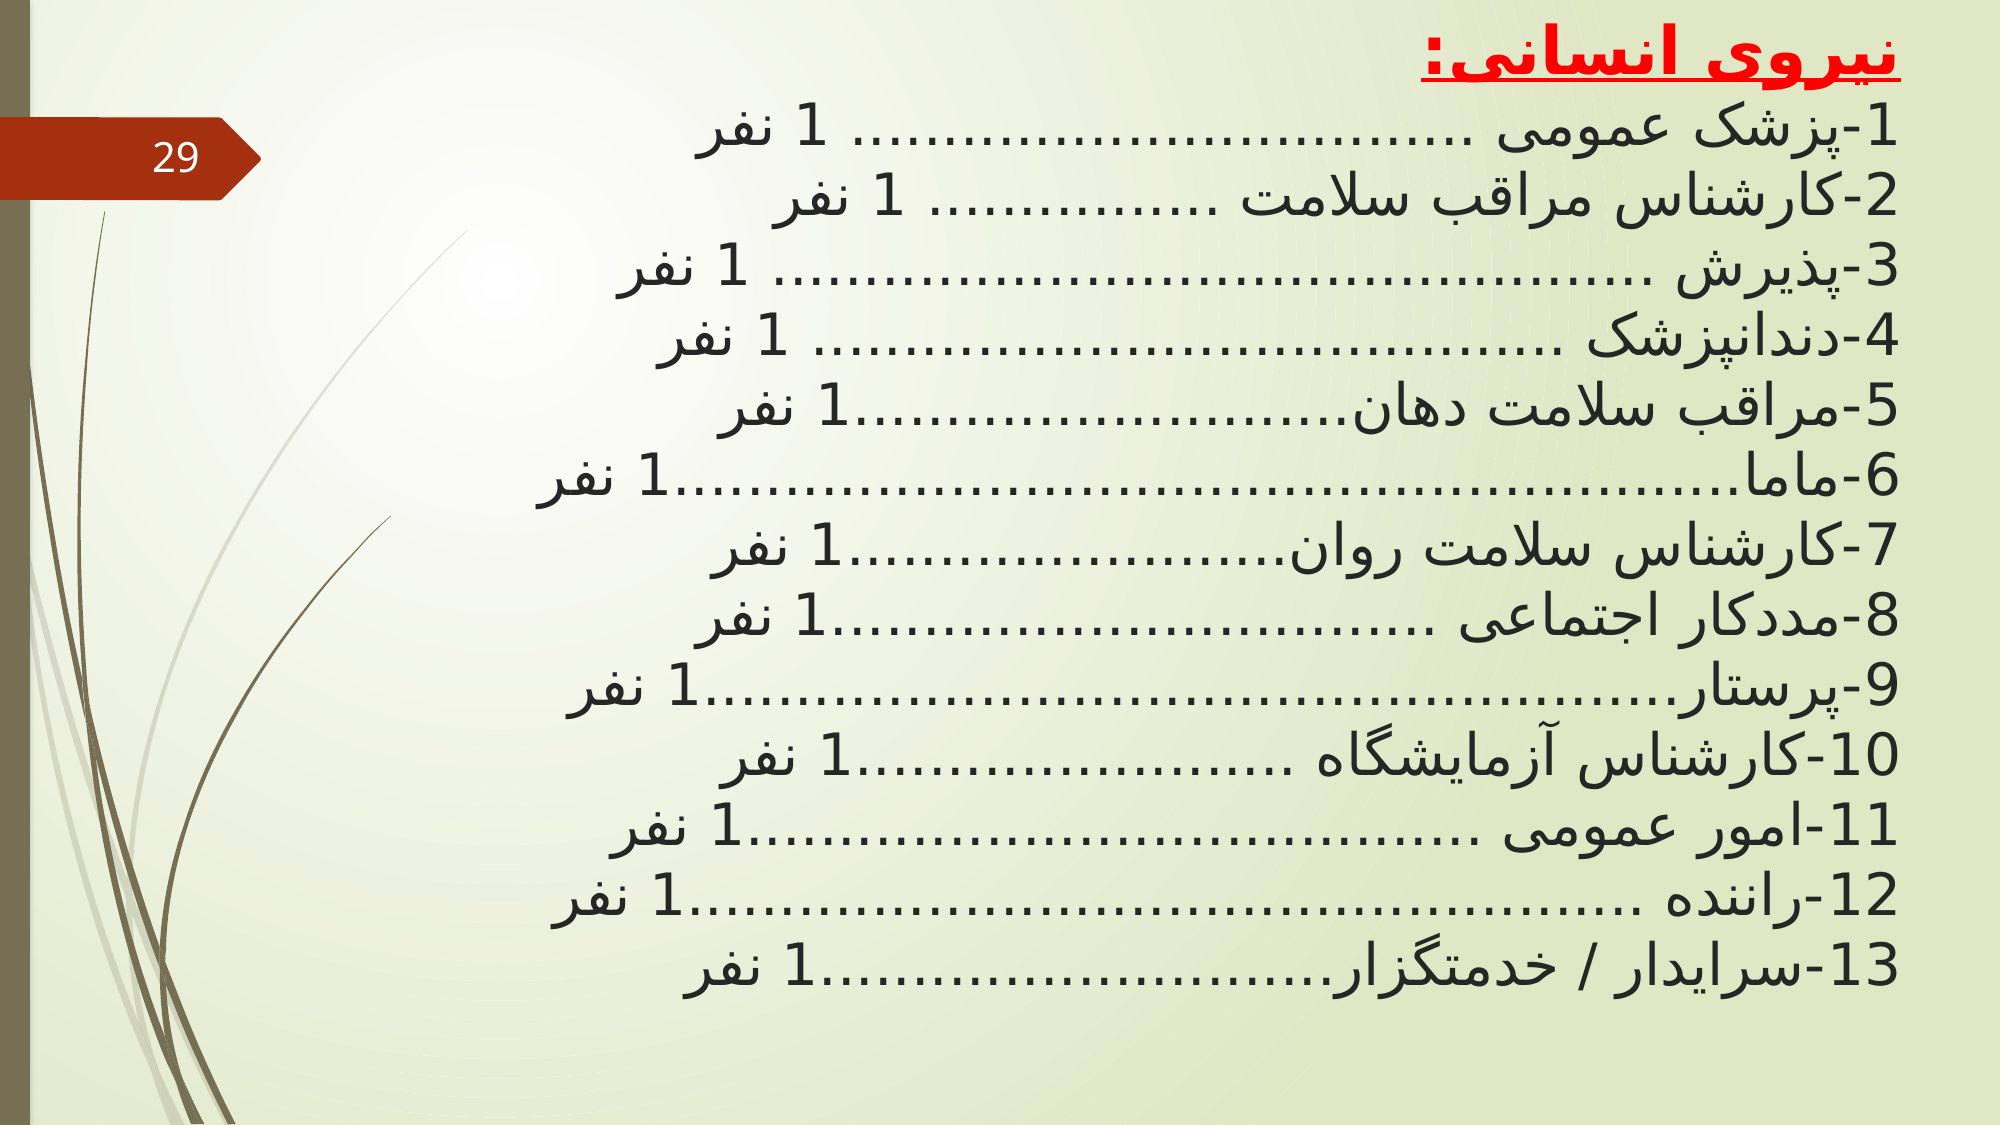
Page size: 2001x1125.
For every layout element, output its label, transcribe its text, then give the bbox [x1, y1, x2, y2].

slide_number 29 [87, 129, 216, 190]
title نیروی انسانی: 1-پزشک عمومی .................................. 1 نفر 2-کارشناس مراقب سلامت ................ 1 نفر 3-پذیرش ................................................ 1 نفر 4-دندانپزشک ......................................... 1 نفر 5-مراقب سلامت دهان...........................1 نفر 6-ماما..........................................................1 نفر 7-کارشناس سلامت روان........................1 نفر 8-مددکار اجتماعی .................................1 نفر 9-پرستار.....................................................1 نفر 10-کارشناس آزمایشگاه ........................1 نفر 11-امور عمومی ........................................1 نفر 12-راننده ....................................................1 نفر 13-سرایدار / خدمتگزار............................1 نفر [125, 0, 1917, 1125]
